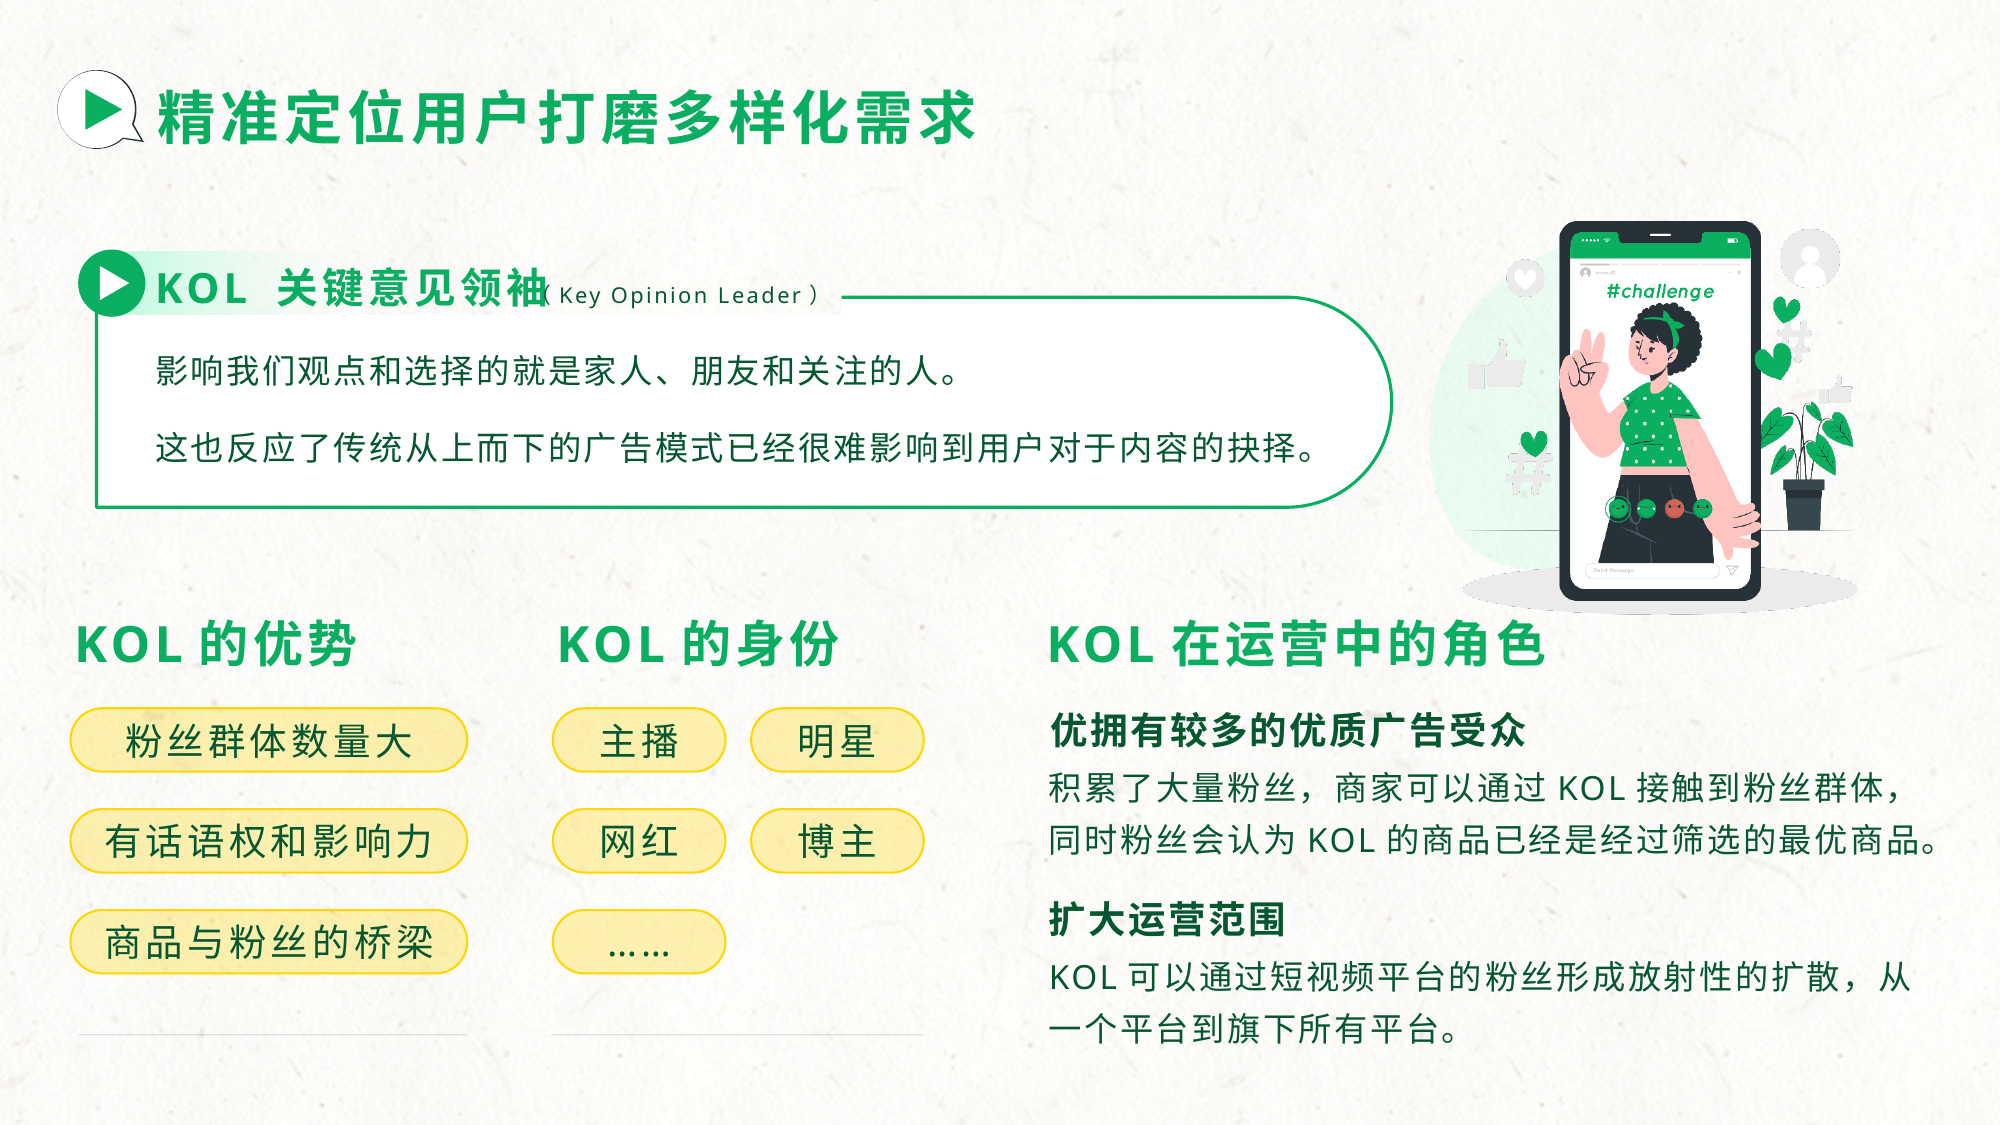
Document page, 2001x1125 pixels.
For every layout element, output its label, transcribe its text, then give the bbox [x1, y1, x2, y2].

text_box 优拥有较多的优质广告受众 [1035, 685, 1543, 748]
text_box KOL可以通过短视频平台的粉丝形成放射性的扩散，从一个平台到旗下所有平台。 [1034, 937, 1942, 1056]
text_box KOL的身份 [541, 604, 855, 680]
text_box 主播 [551, 707, 727, 773]
text_box 有话语权和影响力 [69, 808, 469, 874]
text_box KOL在运营中的角色 [1031, 604, 1562, 680]
text_box 影响我们观点和选择的就是家人、朋友和关注的人。 这也反应了传统从上而下的广告模式已经很难影响到用户对于内容的抉择。 [140, 330, 1324, 475]
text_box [57, 69, 145, 149]
text_box 商品与粉丝的桥梁 [69, 909, 469, 975]
text_box [95, 296, 1393, 509]
text_box KOL的优势 [59, 604, 373, 680]
text_box 博主 [750, 808, 925, 874]
text_box 积累了大量粉丝，商家可以通过KOL接触到粉丝群体，同时粉丝会认为KOL的商品已经是经过筛选的最优商品。 [1034, 748, 1942, 867]
text_box …… [551, 909, 727, 975]
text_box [78, 249, 854, 320]
text_box 明星 [750, 707, 925, 773]
text_box 扩大运营范围 [1034, 874, 1302, 937]
title 精准定位用户打磨多样化需求 [142, 81, 1008, 161]
text_box 粉丝群体数量大 [69, 707, 469, 773]
picture [0, 0, 2001, 1125]
text_box 网红 [551, 808, 727, 874]
